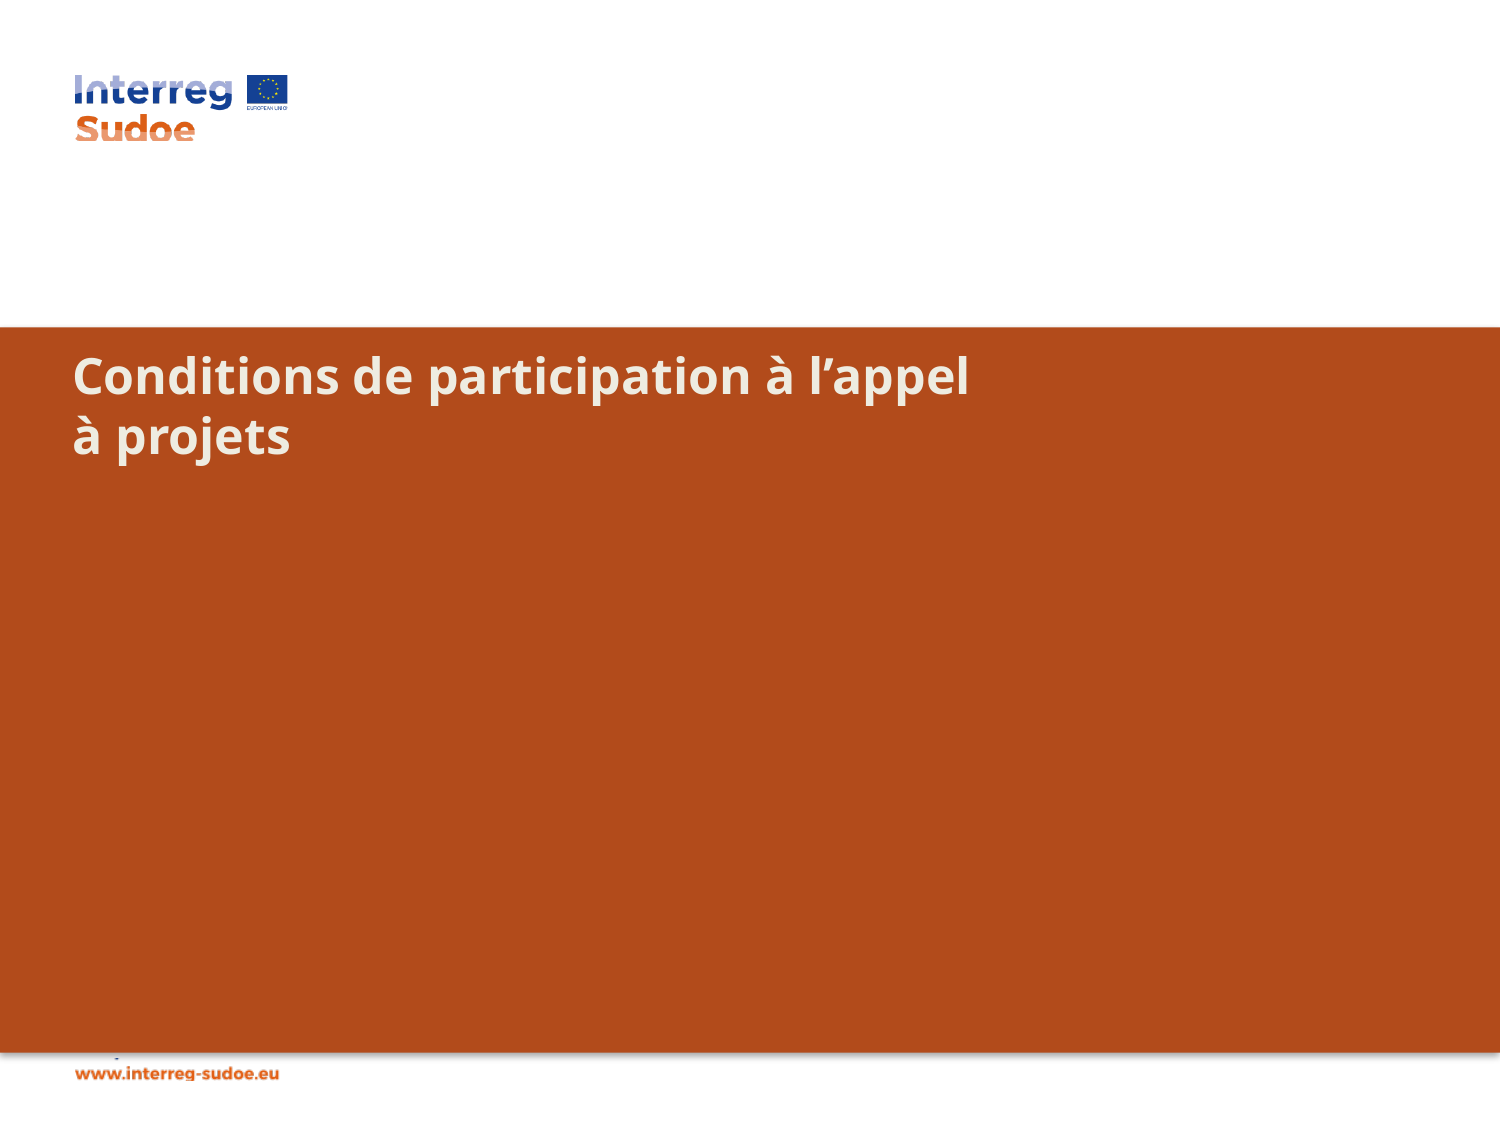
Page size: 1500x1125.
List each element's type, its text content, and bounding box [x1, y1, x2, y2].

title Conditions de participation à l’appel à projets [57, 336, 1006, 560]
